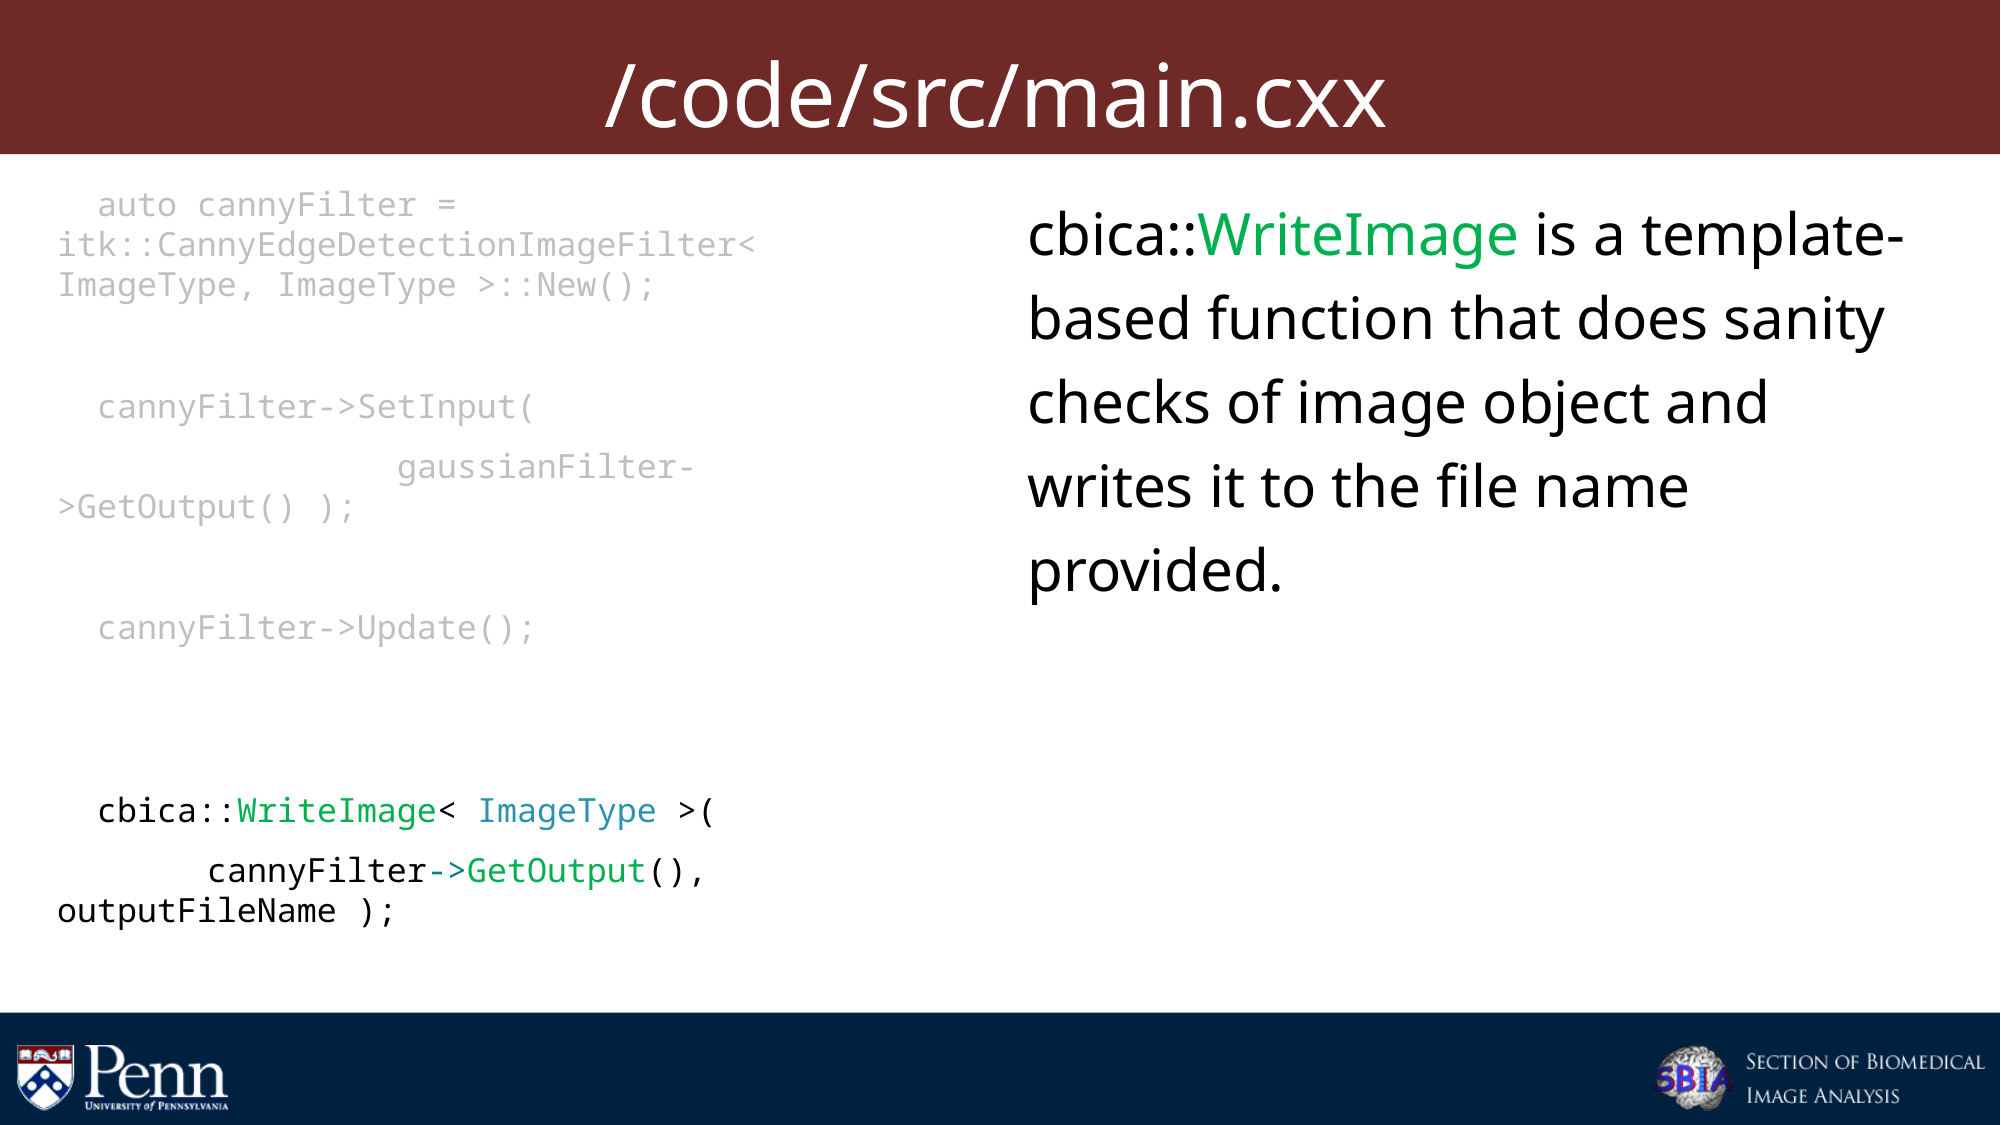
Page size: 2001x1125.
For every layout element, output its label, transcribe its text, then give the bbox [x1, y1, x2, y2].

title /code/src/main.cxx [42, 43, 1952, 155]
picture [17, 1045, 228, 1111]
list cbica::WriteImage is a template-based function that does sanity checks of image object and writes it to the file name provided. [1012, 176, 1952, 1014]
picture [1652, 1044, 1985, 1112]
list auto cannyFilter = itk::CannyEdgeDetectionImageFilter< ImageType, ImageType >::New(); cannyFilter->SetInput( gaussianFilter->GetOutput() ); cannyFilter->Update(); cbica::WriteImage< ImageType >( cannyFilter->GetOutput(), outputFileName ); [42, 176, 988, 1014]
